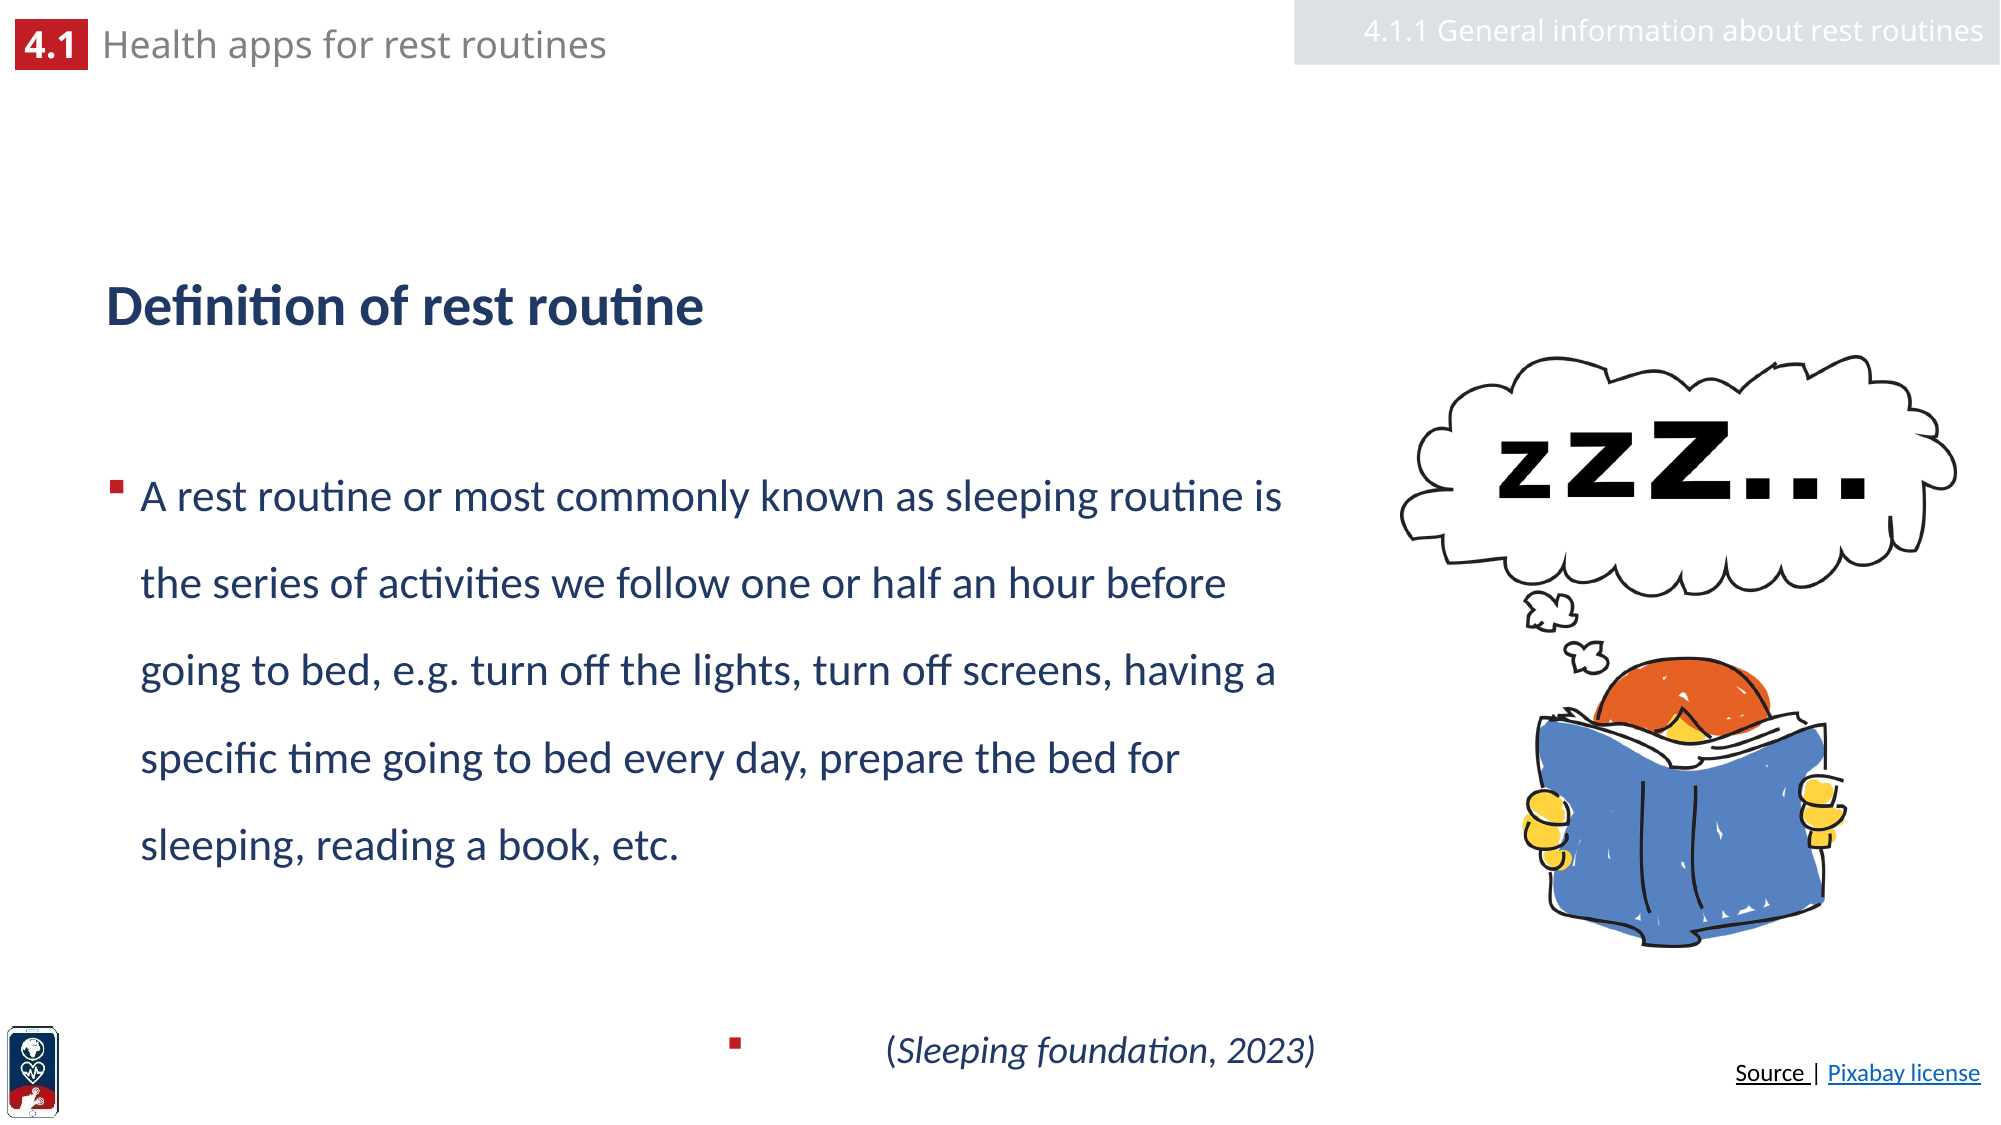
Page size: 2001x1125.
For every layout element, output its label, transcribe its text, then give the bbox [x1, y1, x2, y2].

text_box Source | Pixabay license [1599, 1048, 1996, 1094]
picture [1400, 355, 1957, 948]
picture [7, 1026, 59, 1118]
text_box A rest routine or most commonly known as sleeping routine is the series of activities we follow one or half an hour before going to bed, e.g. turn off the lights, turn off screens, having a specific time going to bed every day, prepare the bed for sleeping, reading a book, etc. (Sleeping foundation, 2023) [91, 358, 1331, 1083]
text_box 4.1.1 General information about rest routines [1294, 0, 2000, 65]
title Definition of rest routine [91, 256, 1906, 357]
